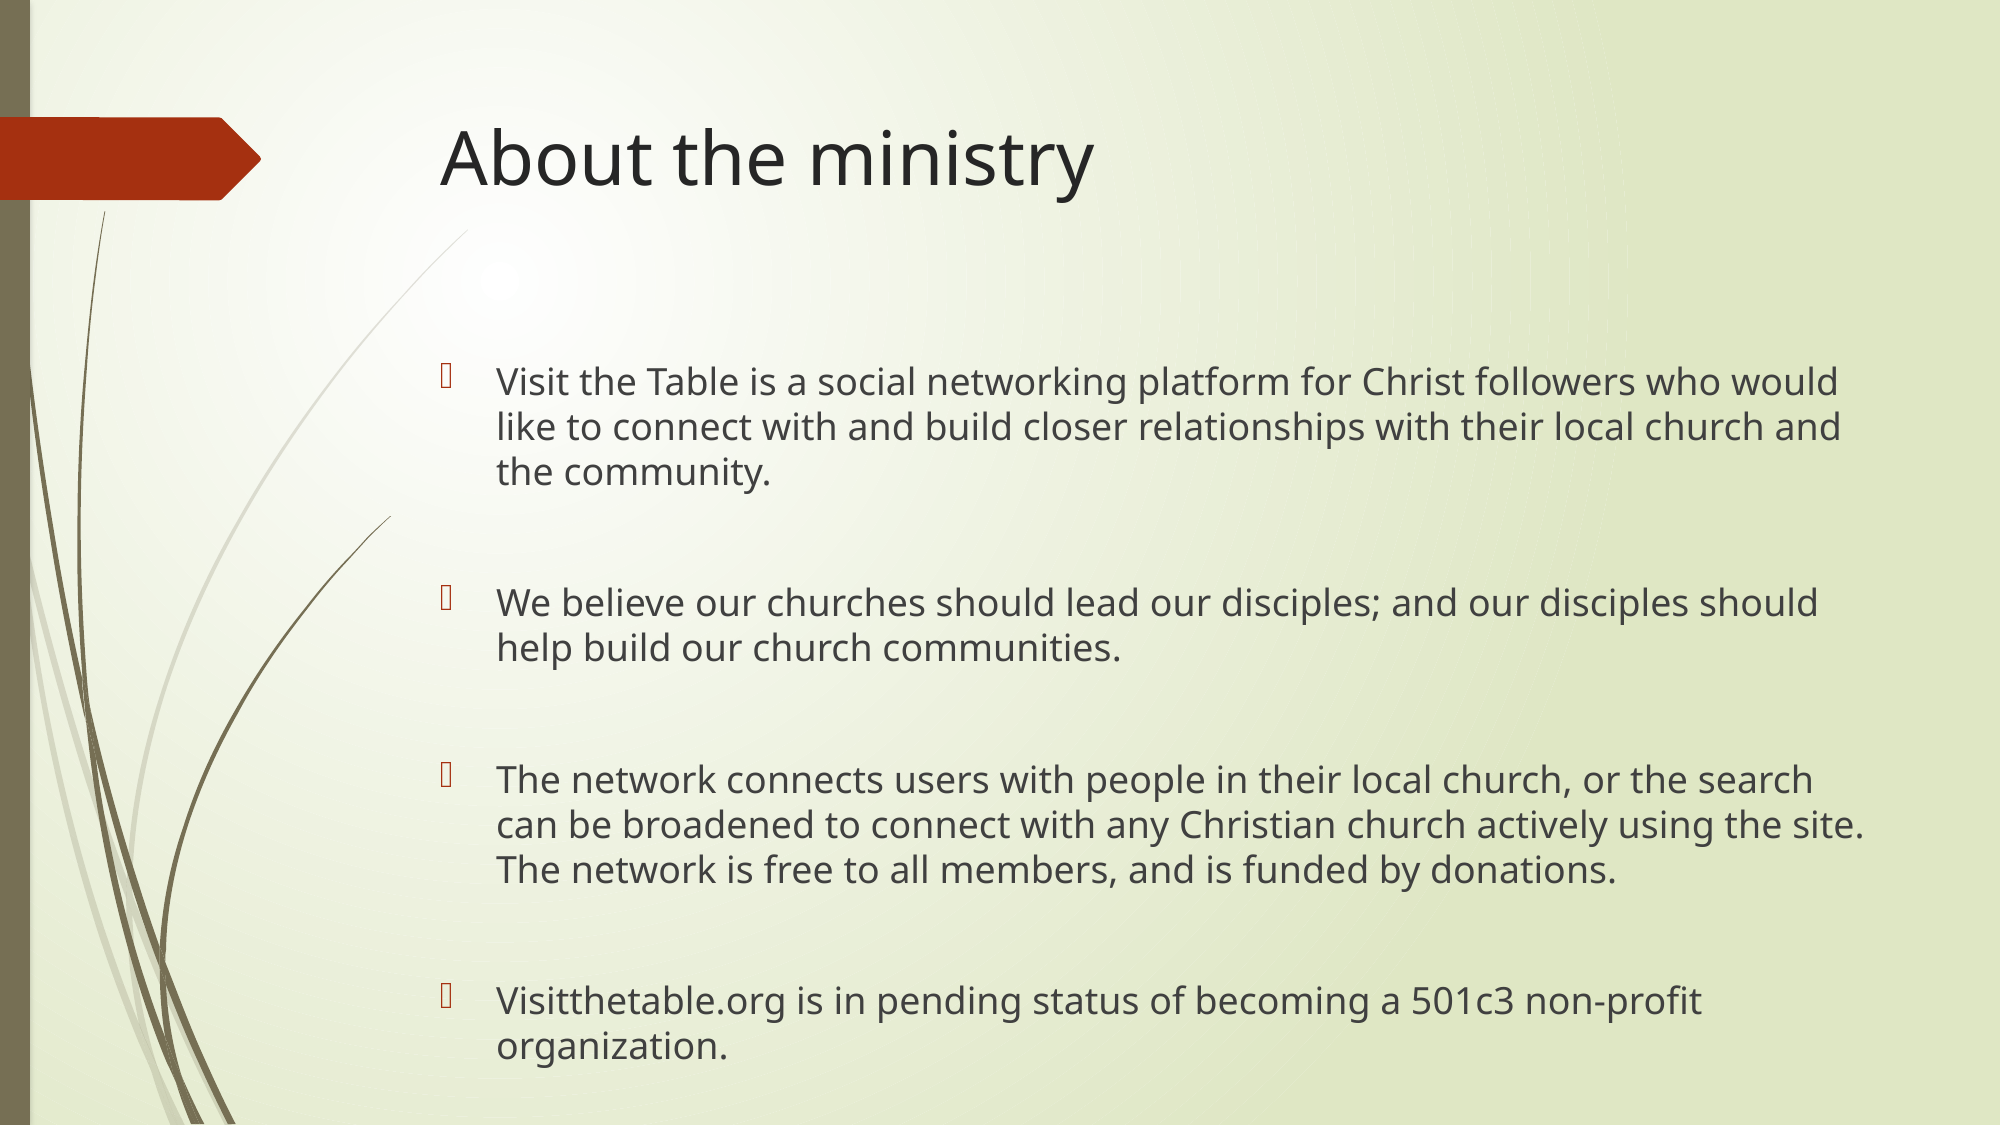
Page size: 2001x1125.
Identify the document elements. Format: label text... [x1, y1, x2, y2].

title About the ministry [425, 102, 1888, 313]
list Visit the Table is a social networking platform for Christ followers who would like to connect with and build closer relationships with their local church and the community. We believe our churches should lead our disciples; and our disciples should help build our church communities. The network connects users with people in their local church, or the search can be broadened to connect with any Christian church actively using the site. The network is free to all members, and is funded by donations. Visitthetable.org is in pending status of becoming a 501c3 non-profit organization. [424, 350, 1888, 1082]
